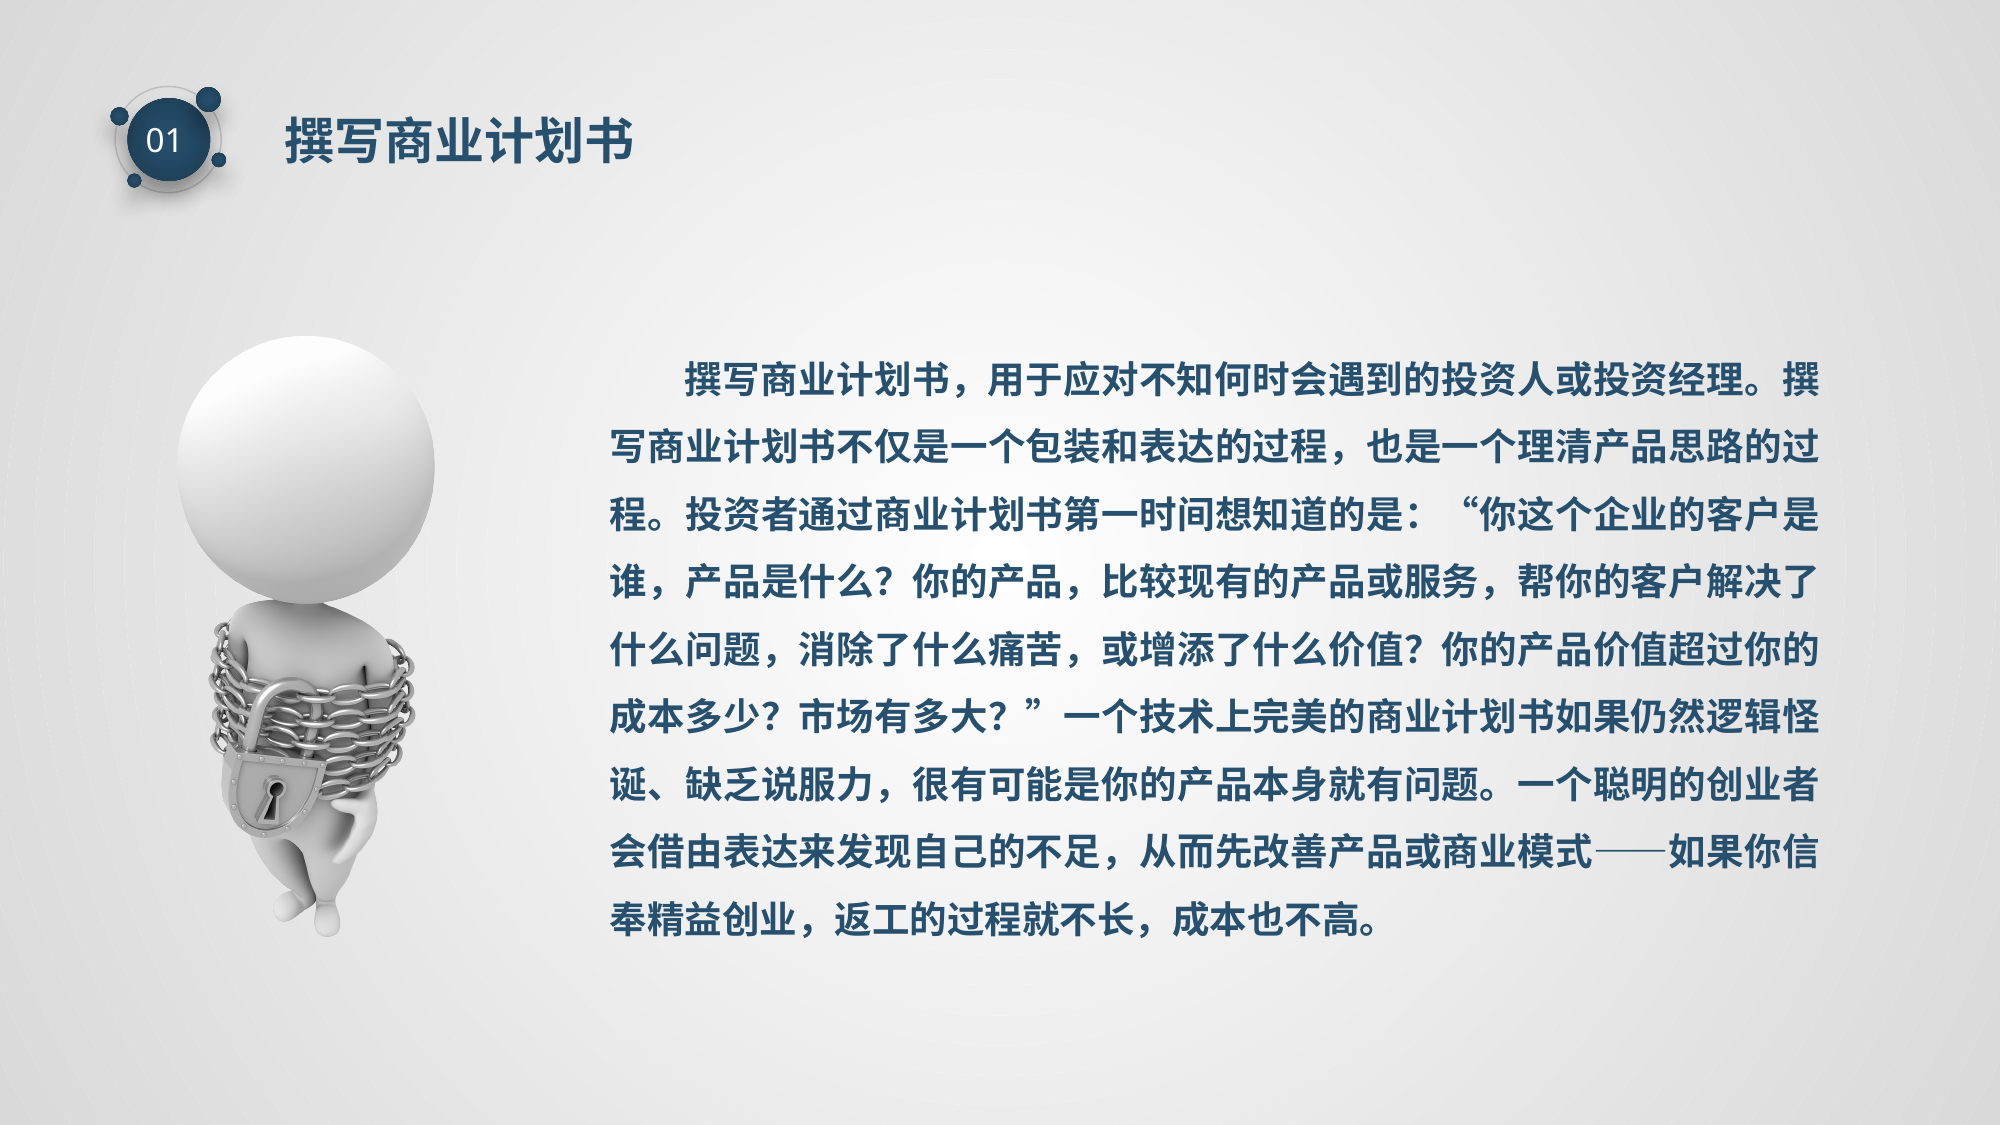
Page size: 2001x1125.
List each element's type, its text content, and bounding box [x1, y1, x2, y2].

picture [115, 313, 504, 962]
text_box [110, 86, 226, 193]
text_box 撰写商业计划书 [270, 101, 650, 177]
text_box 撰写商业计划书，用于应对不知何时会遇到的投资人或投资经理。撰写商业计划书不仅是一个包装和表达的过程，也是一个理清产品思路的过程。投资者通过商业计划书第一时间想知道的是：“你这个企业的客户是谁，产品是什么？你的产品，比较现有的产品或服务，帮你的客户解决了什么问题，消除了什么痛苦，或增添了什么价值？你的产品价值超过你的成本多少？市场有多大？”一个技术上完美的商业计划书如果仍然逻辑怪诞、缺乏说服力，很有可能是你的产品本身就有问题。一个聪明的创业者会借由表达来发现自己的不足，从而先改善产品或商业模式——如果你信奉精益创业，返工的过程就不长，成本也不高。 [595, 326, 1836, 949]
